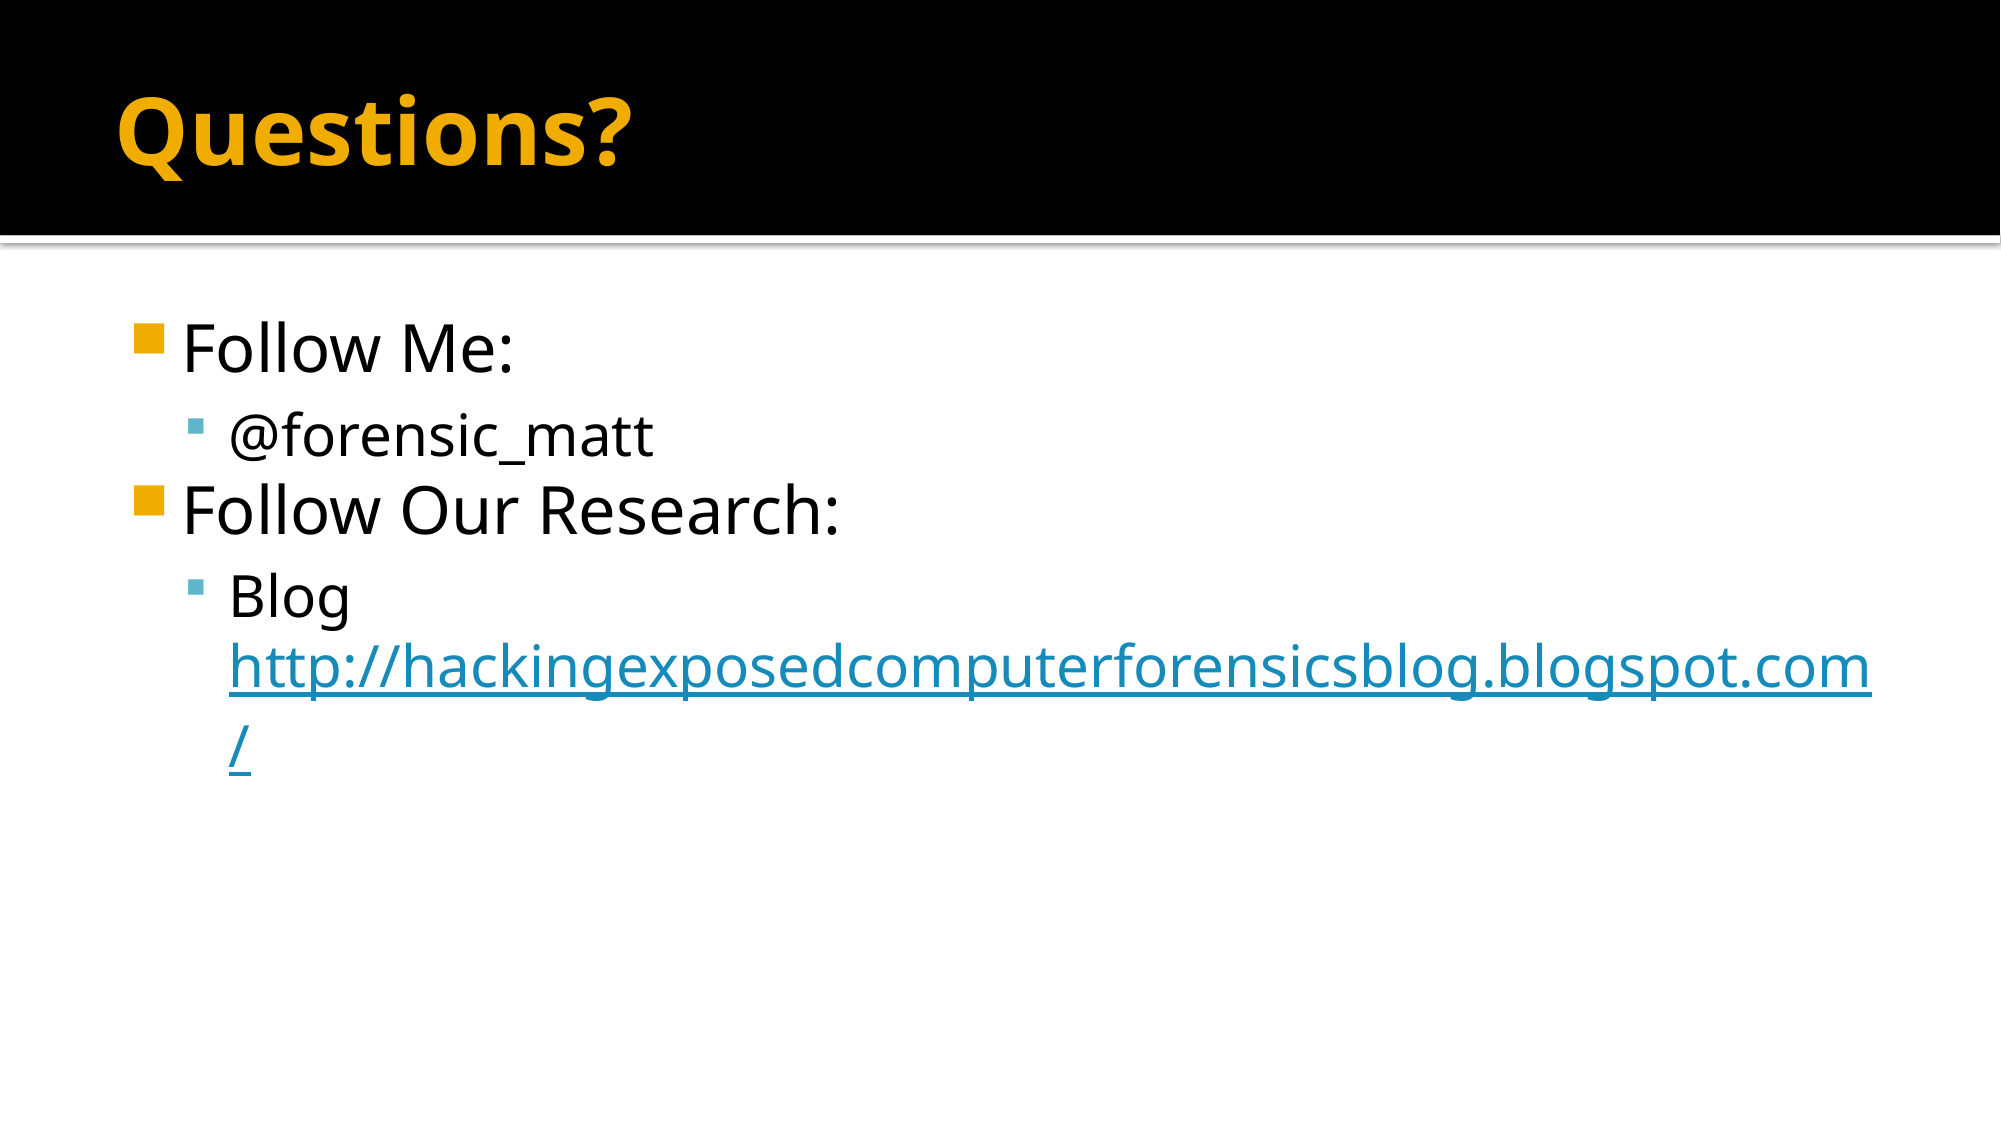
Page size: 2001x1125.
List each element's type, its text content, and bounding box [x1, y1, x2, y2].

list Follow Me: @forensic_matt Follow Our Research: Blog http://hackingexposedcomputerforensicsblog.blogspot.com/ [99, 291, 1900, 1050]
title Questions? [99, 25, 1900, 231]
